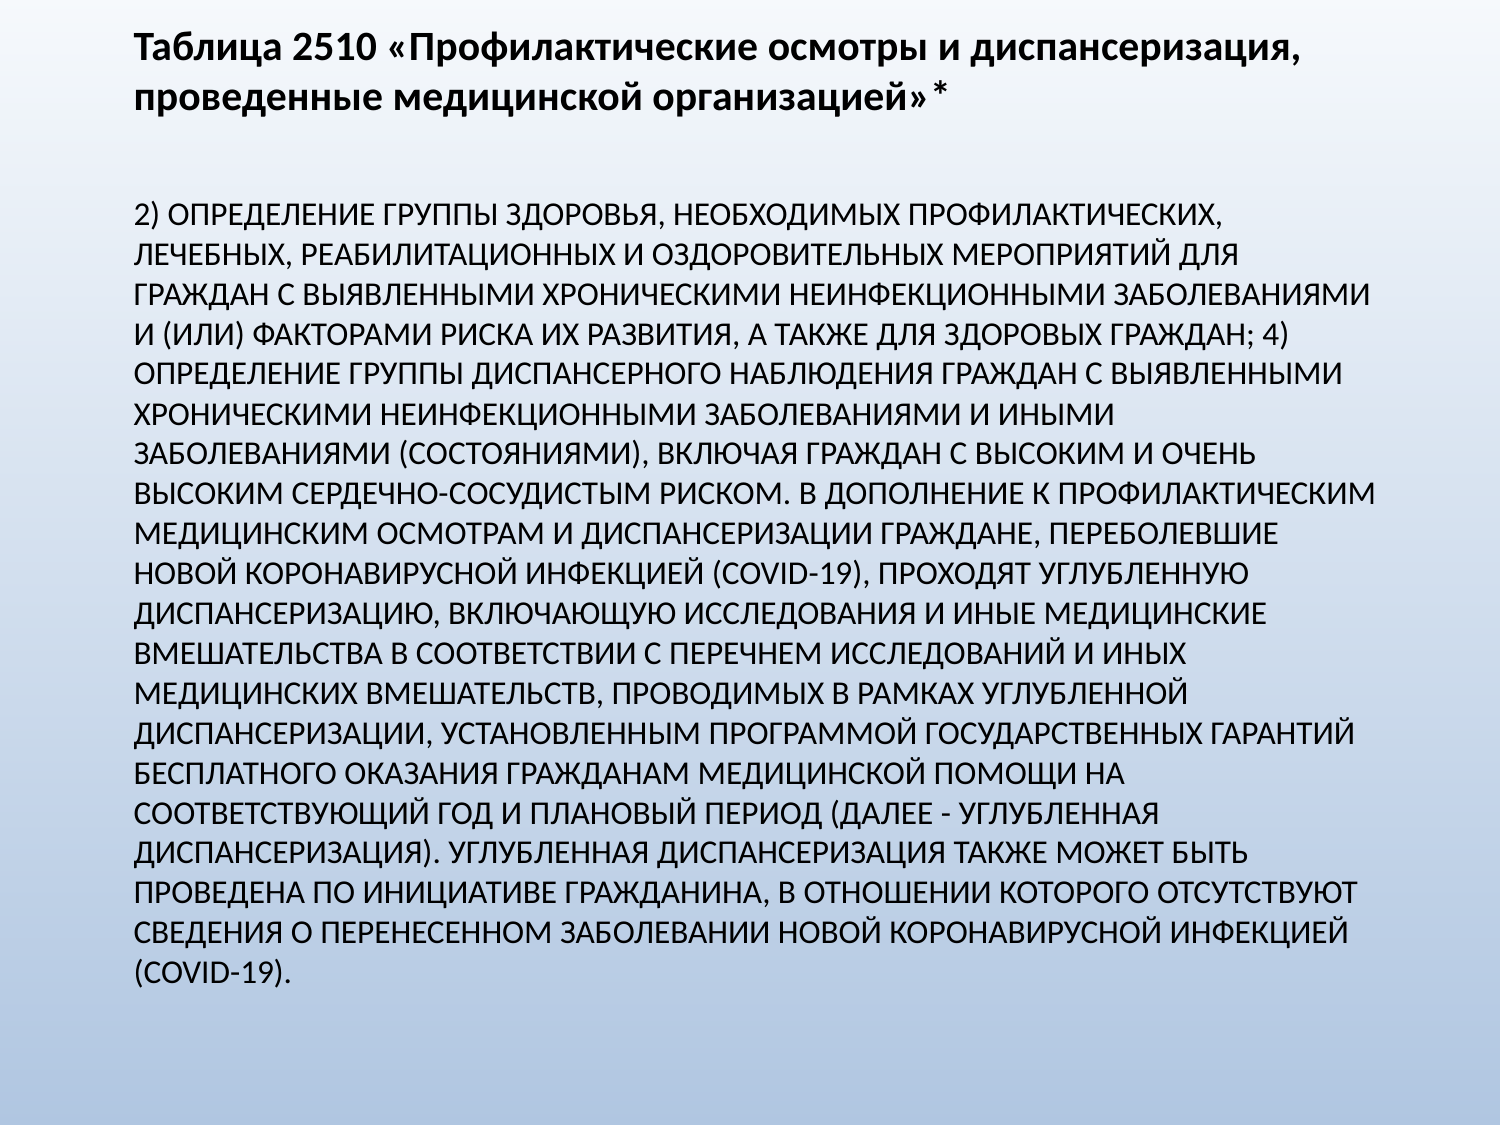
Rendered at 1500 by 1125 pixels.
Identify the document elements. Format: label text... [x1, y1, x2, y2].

title 2) определение группы здоровья, необходимых профилактических, лечебных, реабилитационных и оздоровительных мероприятий для граждан с выявленными хроническими неинфекционными заболеваниями и (или) факторами риска их развития, а также для здоровых граждан; 4) определение группы диспансерного наблюдения граждан с выявленными хроническими неинфекционными заболеваниями и иными заболеваниями (состояниями), включая граждан с высоким и очень высоким сердечно-сосудистым риском. В дополнение к профилактическим медицинским осмотрам и диспансеризации граждане, переболевшие новой коронавирусной инфекцией (COVID-19), проходят углубленную диспансеризацию, включающую исследования и иные медицинские вмешательства в соответствии с перечнем исследований и иных медицинских вмешательств, проводимых в рамках углубленной диспансеризации, установленным программой государственных гарантий бесплатного оказания гражданам медицинской помощи на соответствующий год и плановый период (далее - углубленная диспансеризация). Углубленная диспансеризация также может быть проведена по инициативе гражданина, в отношении которого отсутствуют сведения о перенесенном заболевании новой коронавирусной инфекцией (COVID-19). [118, 185, 1394, 947]
list Таблица 2510 «Профилактические осмотры и диспансеризация, проведенные медицинской организацией»* [118, 30, 1394, 185]
